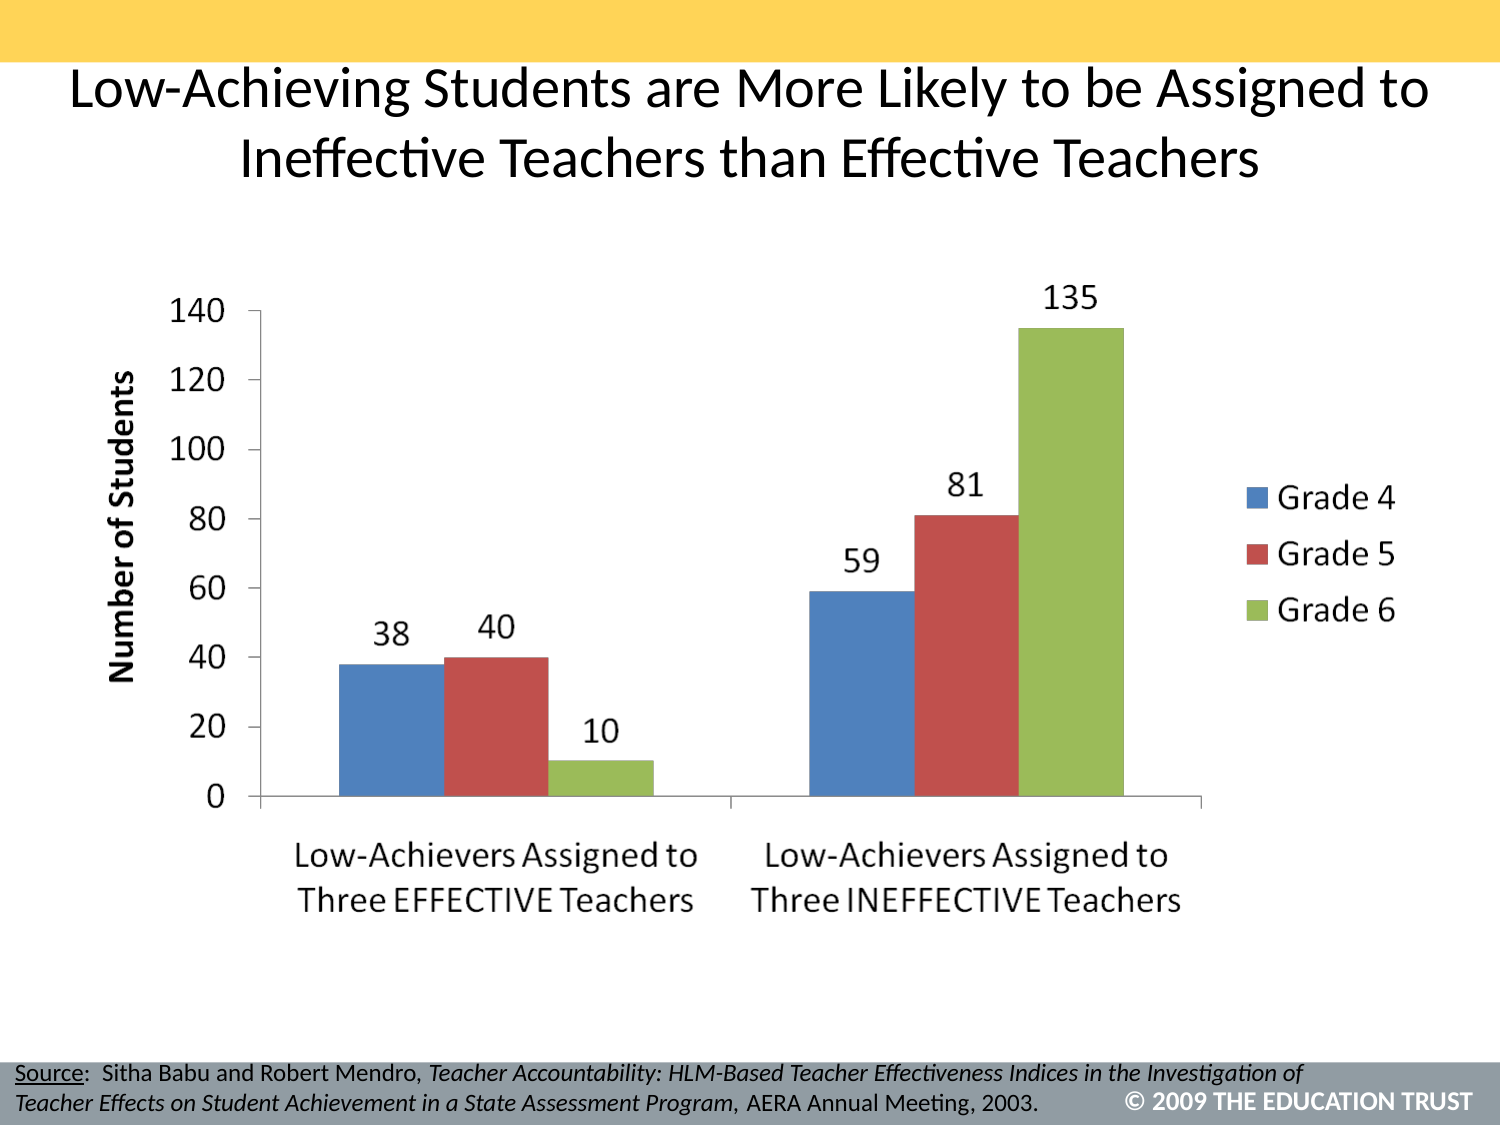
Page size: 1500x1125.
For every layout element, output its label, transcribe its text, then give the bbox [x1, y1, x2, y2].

text_box Source: Sitha Babu and Robert Mendro, Teacher Accountability: HLM-Based Teacher Effectiveness Indices in the Investigation of Teacher Effects on Student Achievement in a State Assessment Program, AERA Annual Meeting, 2003. [0, 1049, 1375, 1124]
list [77, 262, 1423, 1005]
title Low-Achieving Students are More Likely to be Assigned to Ineffective Teachers than Effective Teachers [0, 24, 1500, 213]
